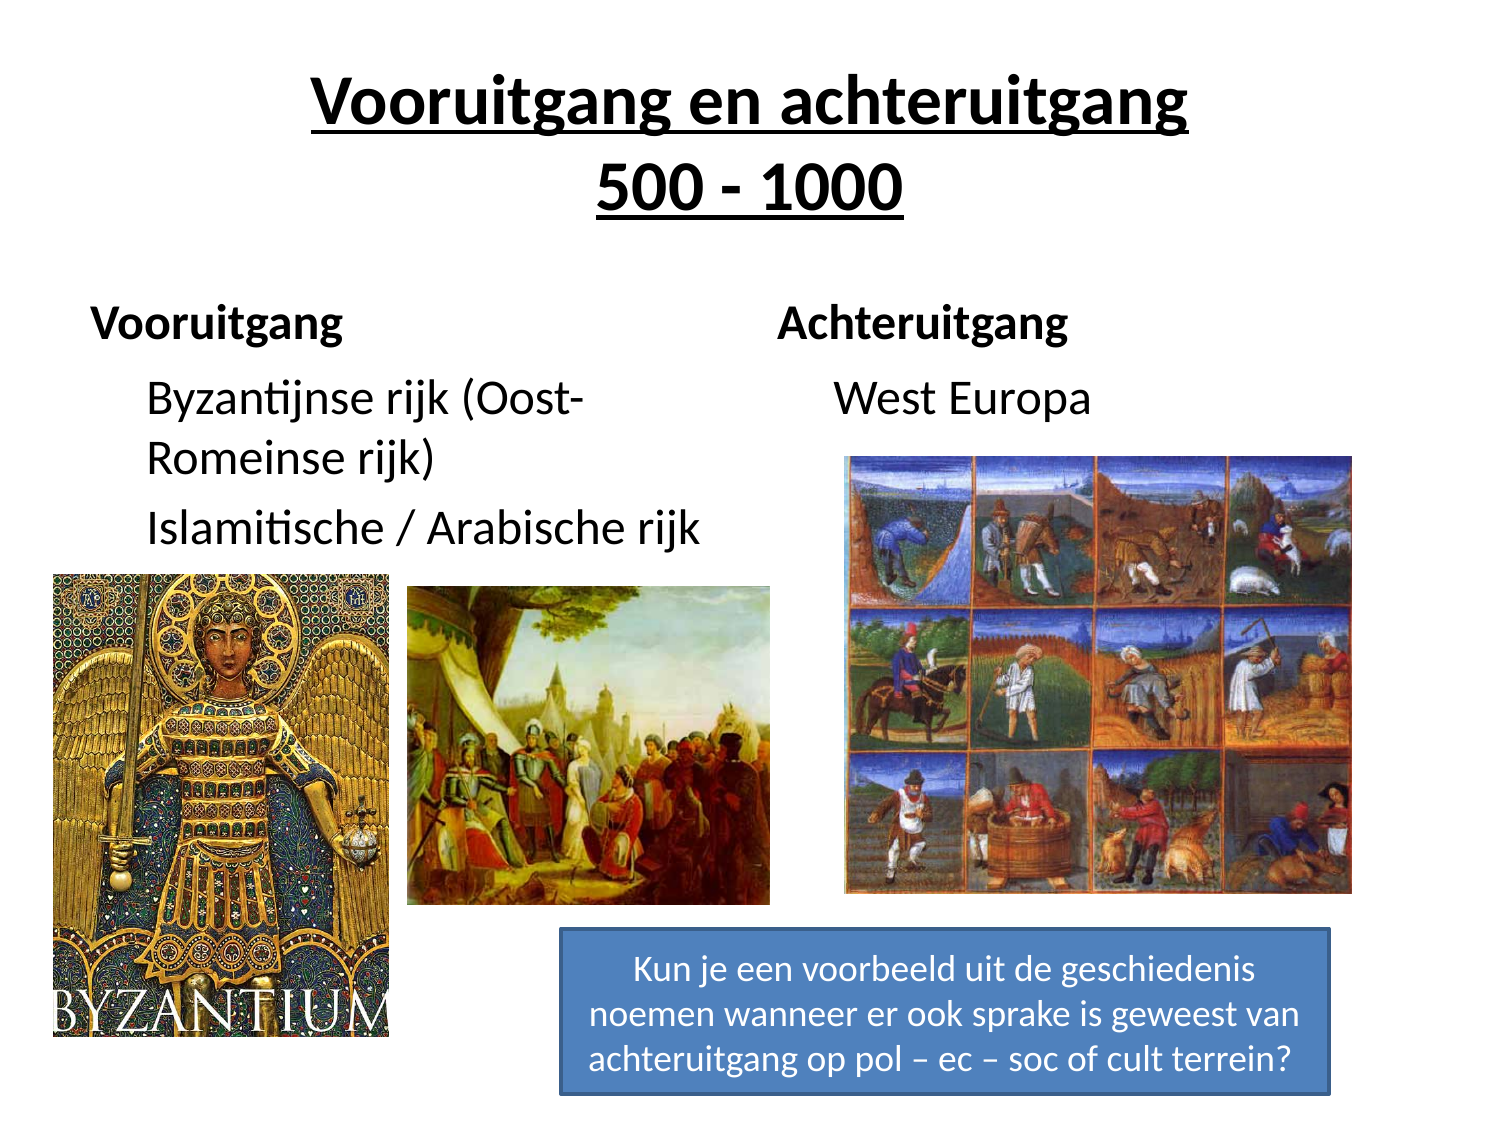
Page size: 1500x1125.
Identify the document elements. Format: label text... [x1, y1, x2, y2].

list Achteruitgang [761, 251, 1425, 356]
picture [844, 455, 1352, 894]
list West Europa [761, 356, 1425, 1005]
list Vooruitgang [75, 251, 738, 356]
text_box Kun je een voorbeeld uit de geschiedenis noemen wanneer er ook sprake is geweest van achteruitgang op pol – ec – soc of cult terrein? [559, 927, 1331, 1096]
picture [407, 585, 770, 906]
title Vooruitgang en achteruitgang 500 - 1000 [75, 45, 1425, 233]
picture [52, 573, 390, 1037]
list Byzantijnse rijk (Oost-Romeinse rijk) Islamitische / Arabische rijk [75, 356, 738, 1005]
